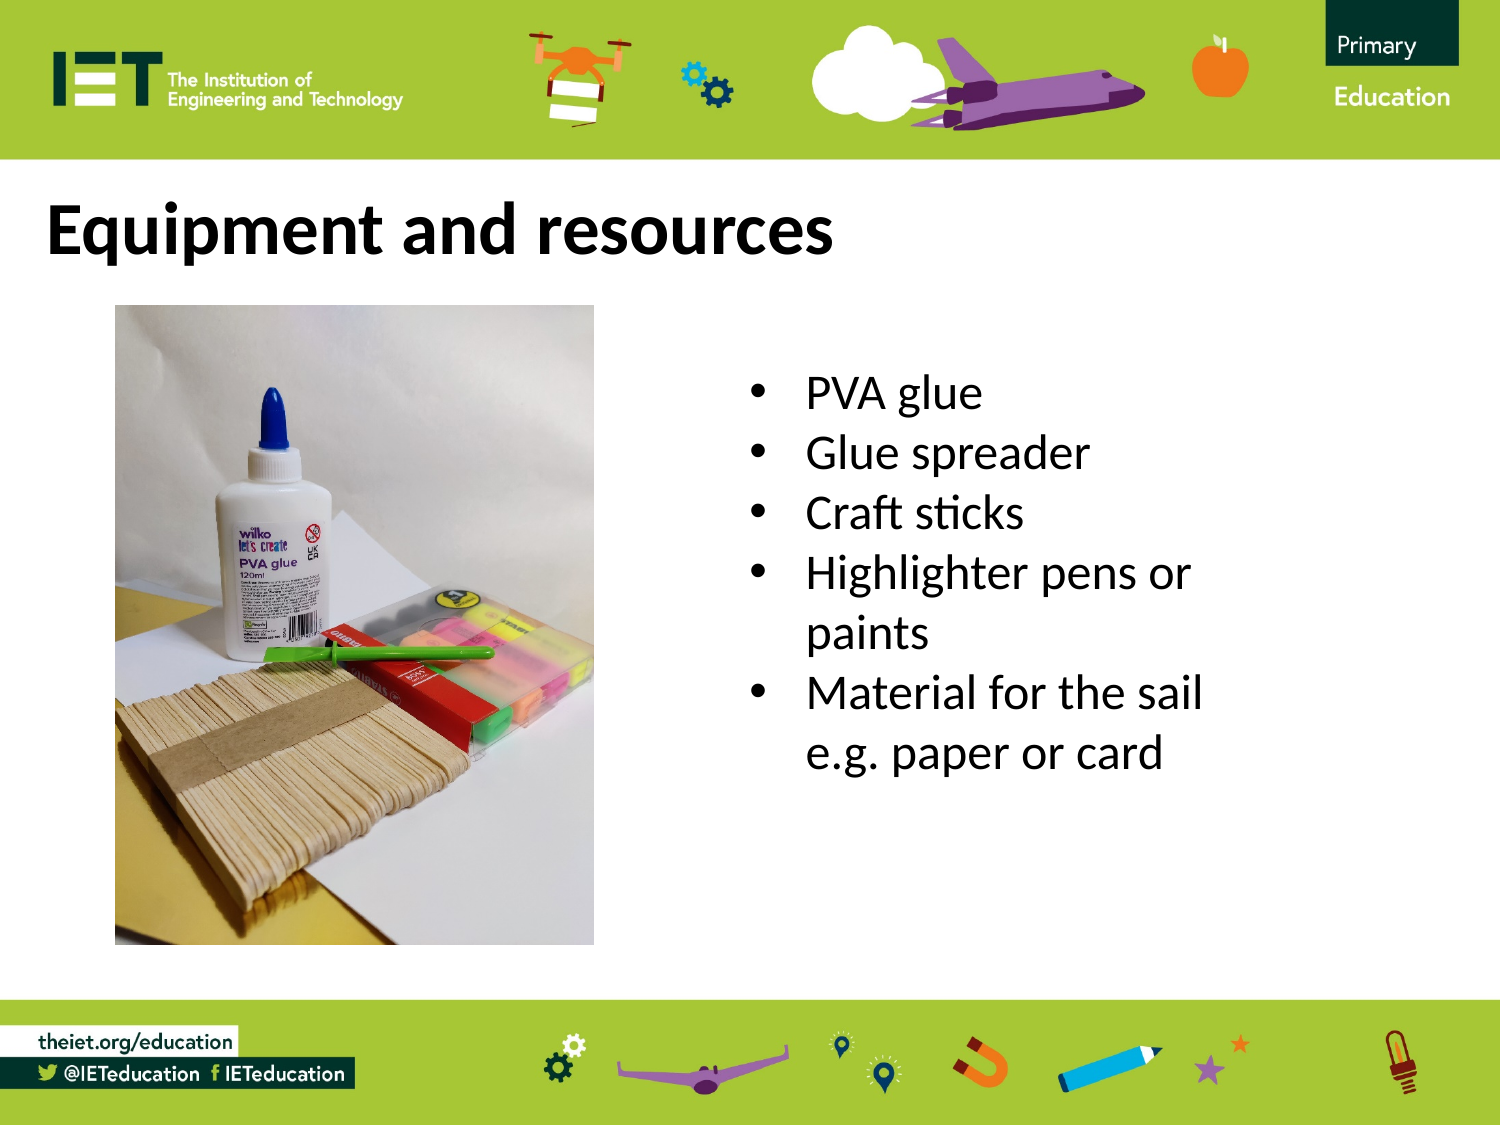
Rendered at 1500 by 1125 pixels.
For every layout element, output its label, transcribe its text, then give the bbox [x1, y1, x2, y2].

picture [0, 0, 1500, 1125]
text_box PVA glue Glue spreader Craft sticks Highlighter pens or paints Material for the sail e.g. paper or card [734, 352, 1231, 788]
text_box Equipment and resources [31, 180, 1141, 281]
